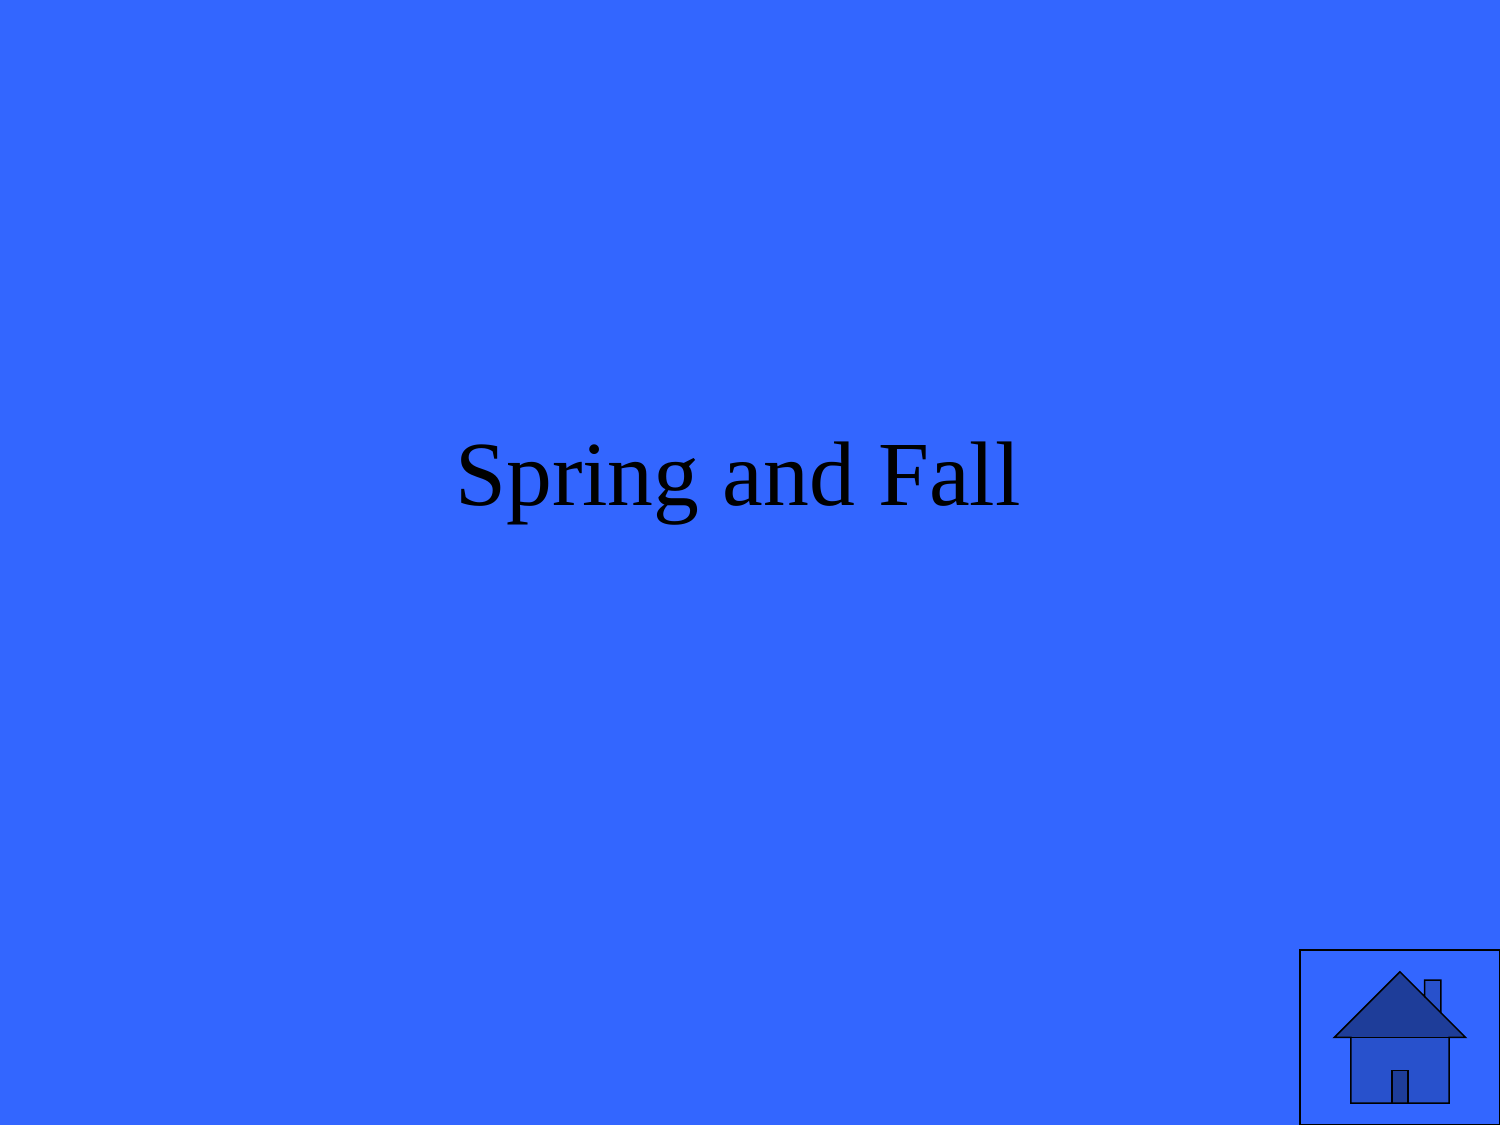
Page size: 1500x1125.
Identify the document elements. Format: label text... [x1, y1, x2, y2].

title Spring and Fall [112, 374, 1388, 563]
text_box [1299, 950, 1500, 1125]
